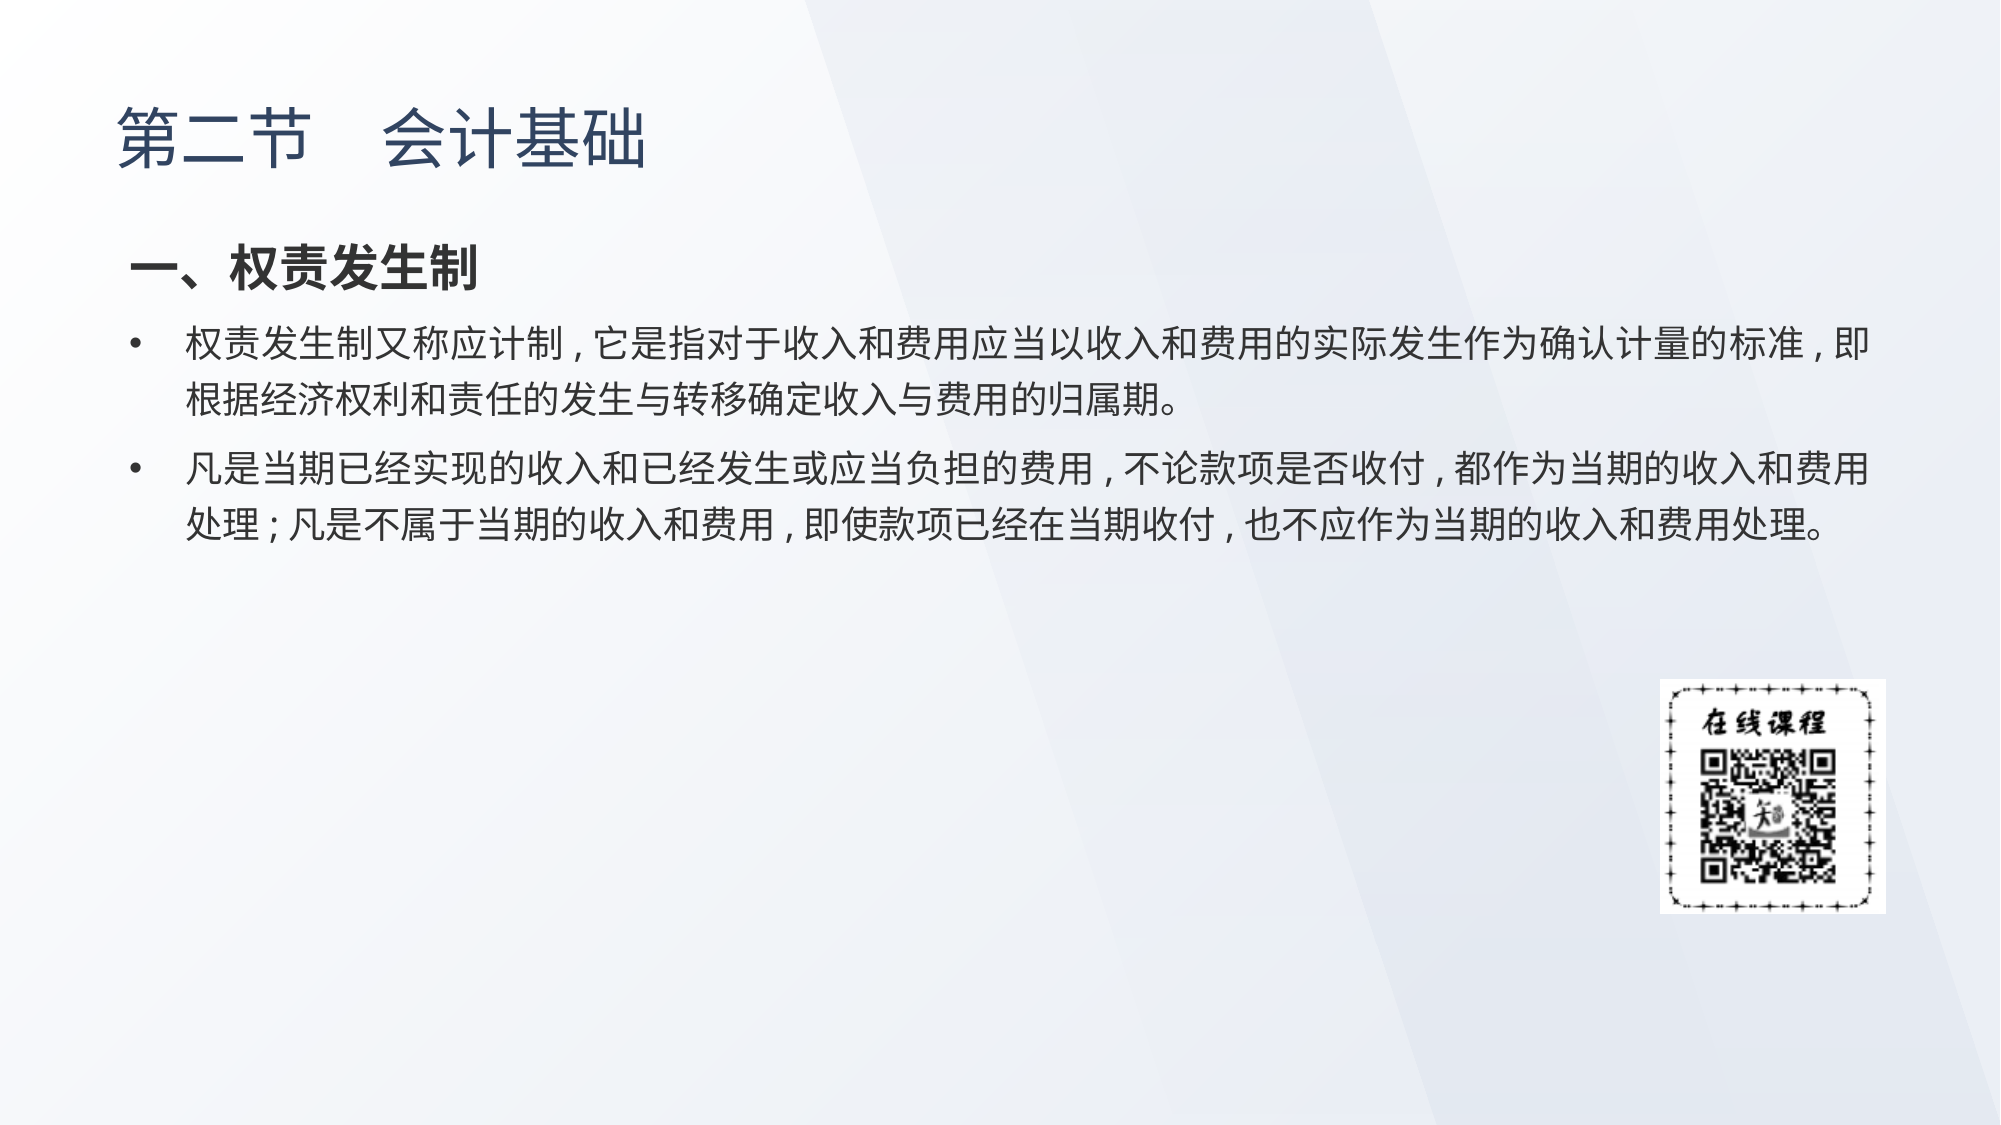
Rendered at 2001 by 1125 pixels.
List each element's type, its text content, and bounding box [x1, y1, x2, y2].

title 第二节 会计基础 [114, 59, 1886, 178]
picture [1660, 679, 1886, 915]
text_box 一、权责发生制 权责发生制又称应计制,它是指对于收入和费用应当以收入和费用的实际发生作为确认计量的标准,即根据经济权利和责任的发生与转移确定收入与费用的归属期。 凡是当期已经实现的收入和已经发生或应当负担的费用,不论款项是否收付,都作为当期的收入和费用处理;凡是不属于当期的收入和费用,即使款项已经在当期收付,也不应作为当期的收入和费用处理。 [114, 213, 1886, 1013]
